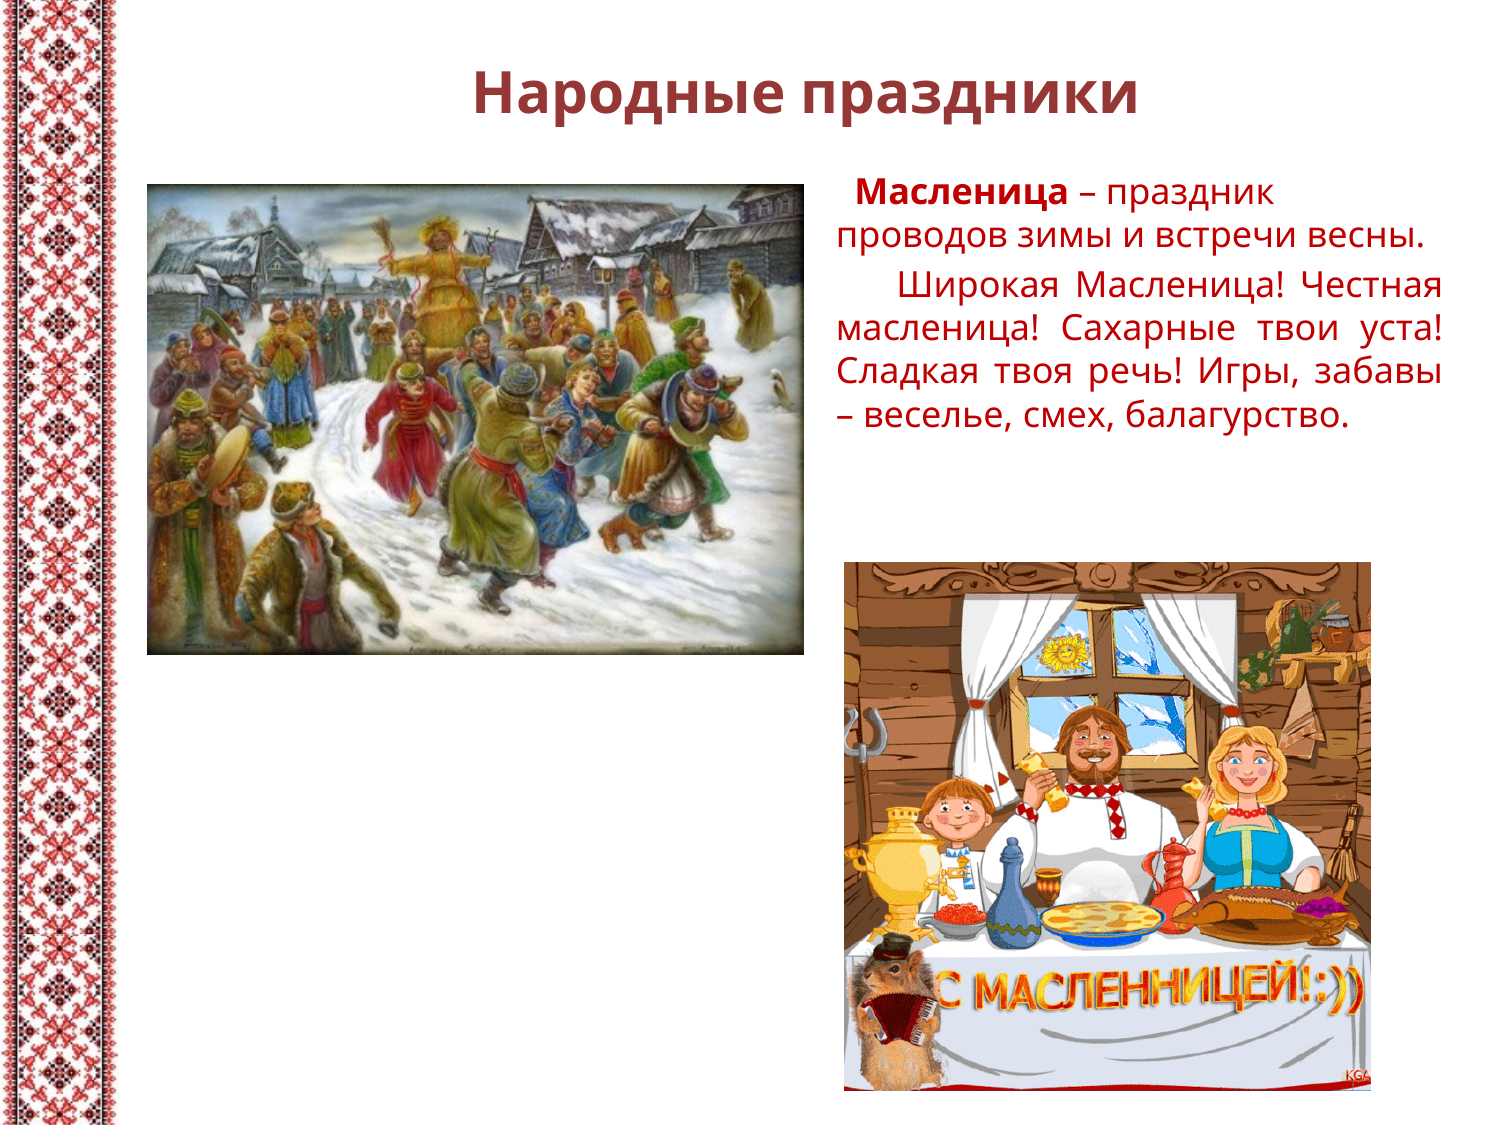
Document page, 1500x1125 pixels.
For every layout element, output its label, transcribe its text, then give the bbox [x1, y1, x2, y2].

picture [844, 562, 1371, 1091]
picture [0, 752, 155, 934]
subtitle Масленица – праздник проводов зимы и встречи весны. Широкая Масленица! Честная масленица! Сахарные твои уста! Сладкая твоя речь! Игры, забавы – веселье, смех, балагурство. [820, 160, 1459, 516]
picture [0, 0, 155, 184]
picture [0, 184, 805, 751]
picture [0, 935, 155, 1124]
title Народные праздники [112, 30, 1500, 149]
